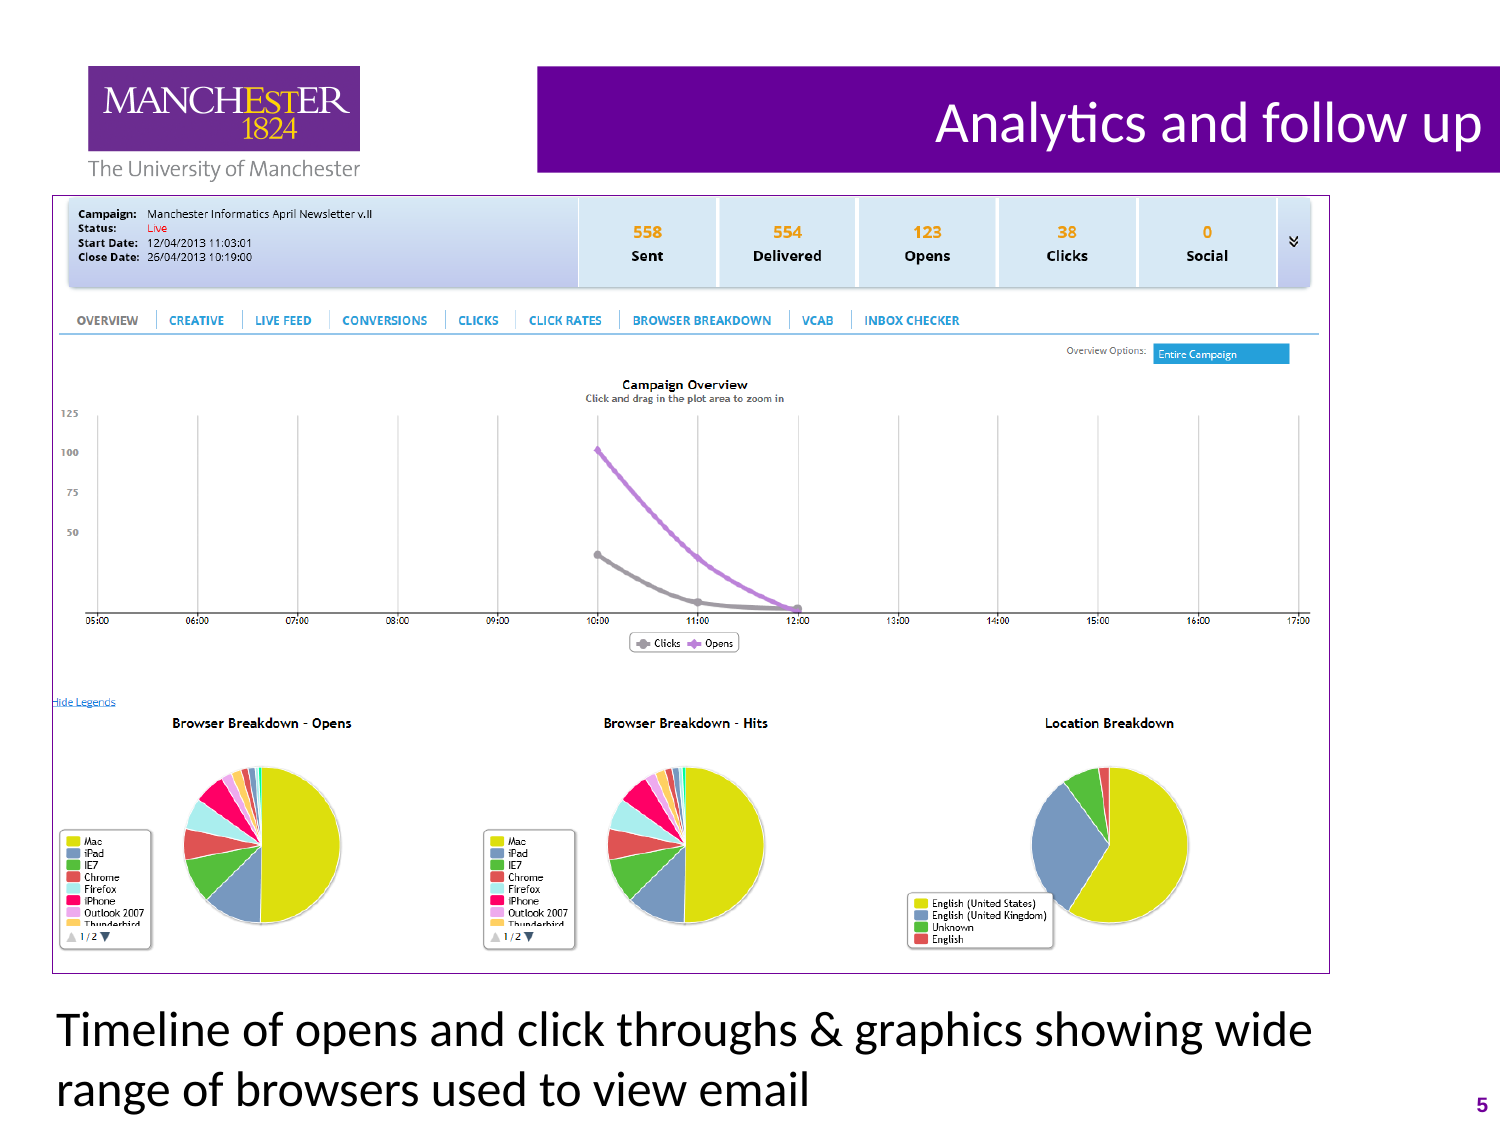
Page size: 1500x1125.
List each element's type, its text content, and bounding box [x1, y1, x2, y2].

picture [52, 195, 1329, 973]
picture [88, 66, 360, 182]
title Analytics and follow up [537, 66, 1500, 173]
text_box Timeline of opens and click throughs & graphics showing wide range of browsers used to view email [41, 988, 1412, 1124]
